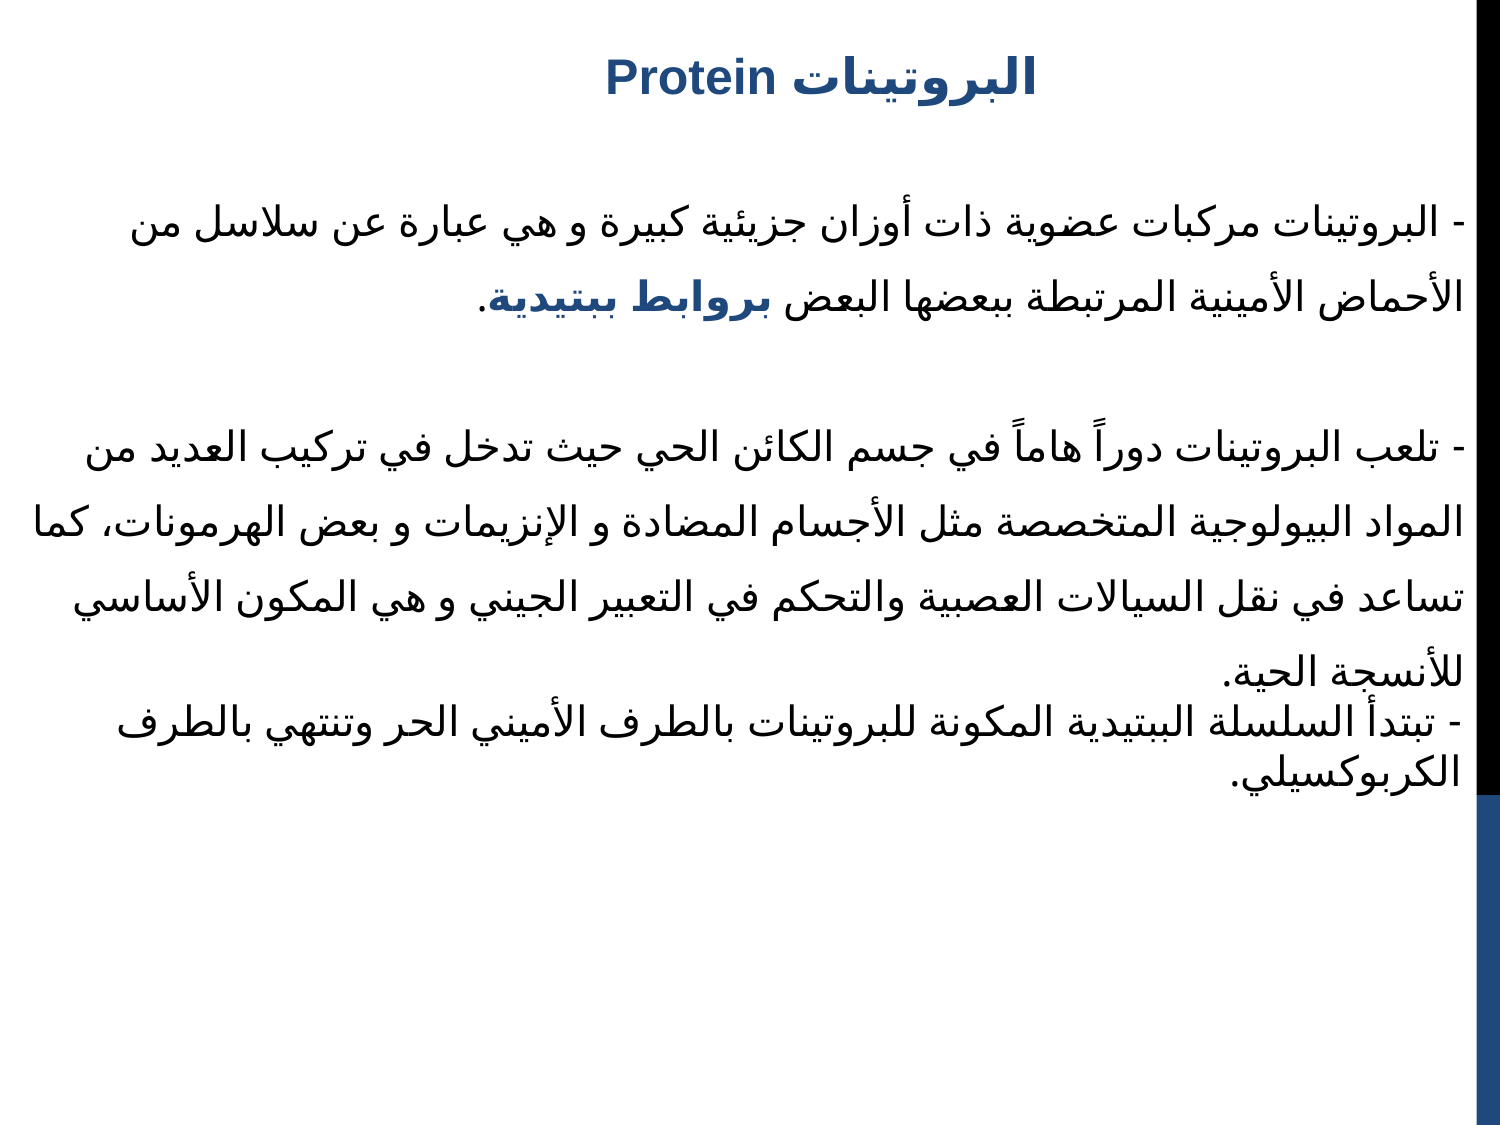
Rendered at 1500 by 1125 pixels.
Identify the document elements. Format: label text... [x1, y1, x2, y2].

text_box - تبتدأ السلسلة الببتيدية المكونة للبروتينات بالطرف الأميني الحر وتنتهي بالطرف الكربوكسيلي. [12, 687, 1477, 803]
text_box Protein البروتينات [590, 37, 1054, 113]
text_box - البروتينات مركبات عضوية ذات أوزان جزيئية كبيرة و هي عبارة عن سلاسل من الأحماض الأمينية المرتبطة ببعضها البعض بروابط ببتيدية. - تلعب البروتينات دوراً هاماً في جسم الكائن الحي حيث تدخل في تركيب العديد من المواد البيولوجية المتخصصة مثل الأجسام المضادة و الإنزيمات و بعض الهرمونات، كما تساعد في نقل السيالات العصبية والتحكم في التعبير الجيني و هي المكون الأساسي للأنسجة الحية. [0, 162, 1481, 703]
